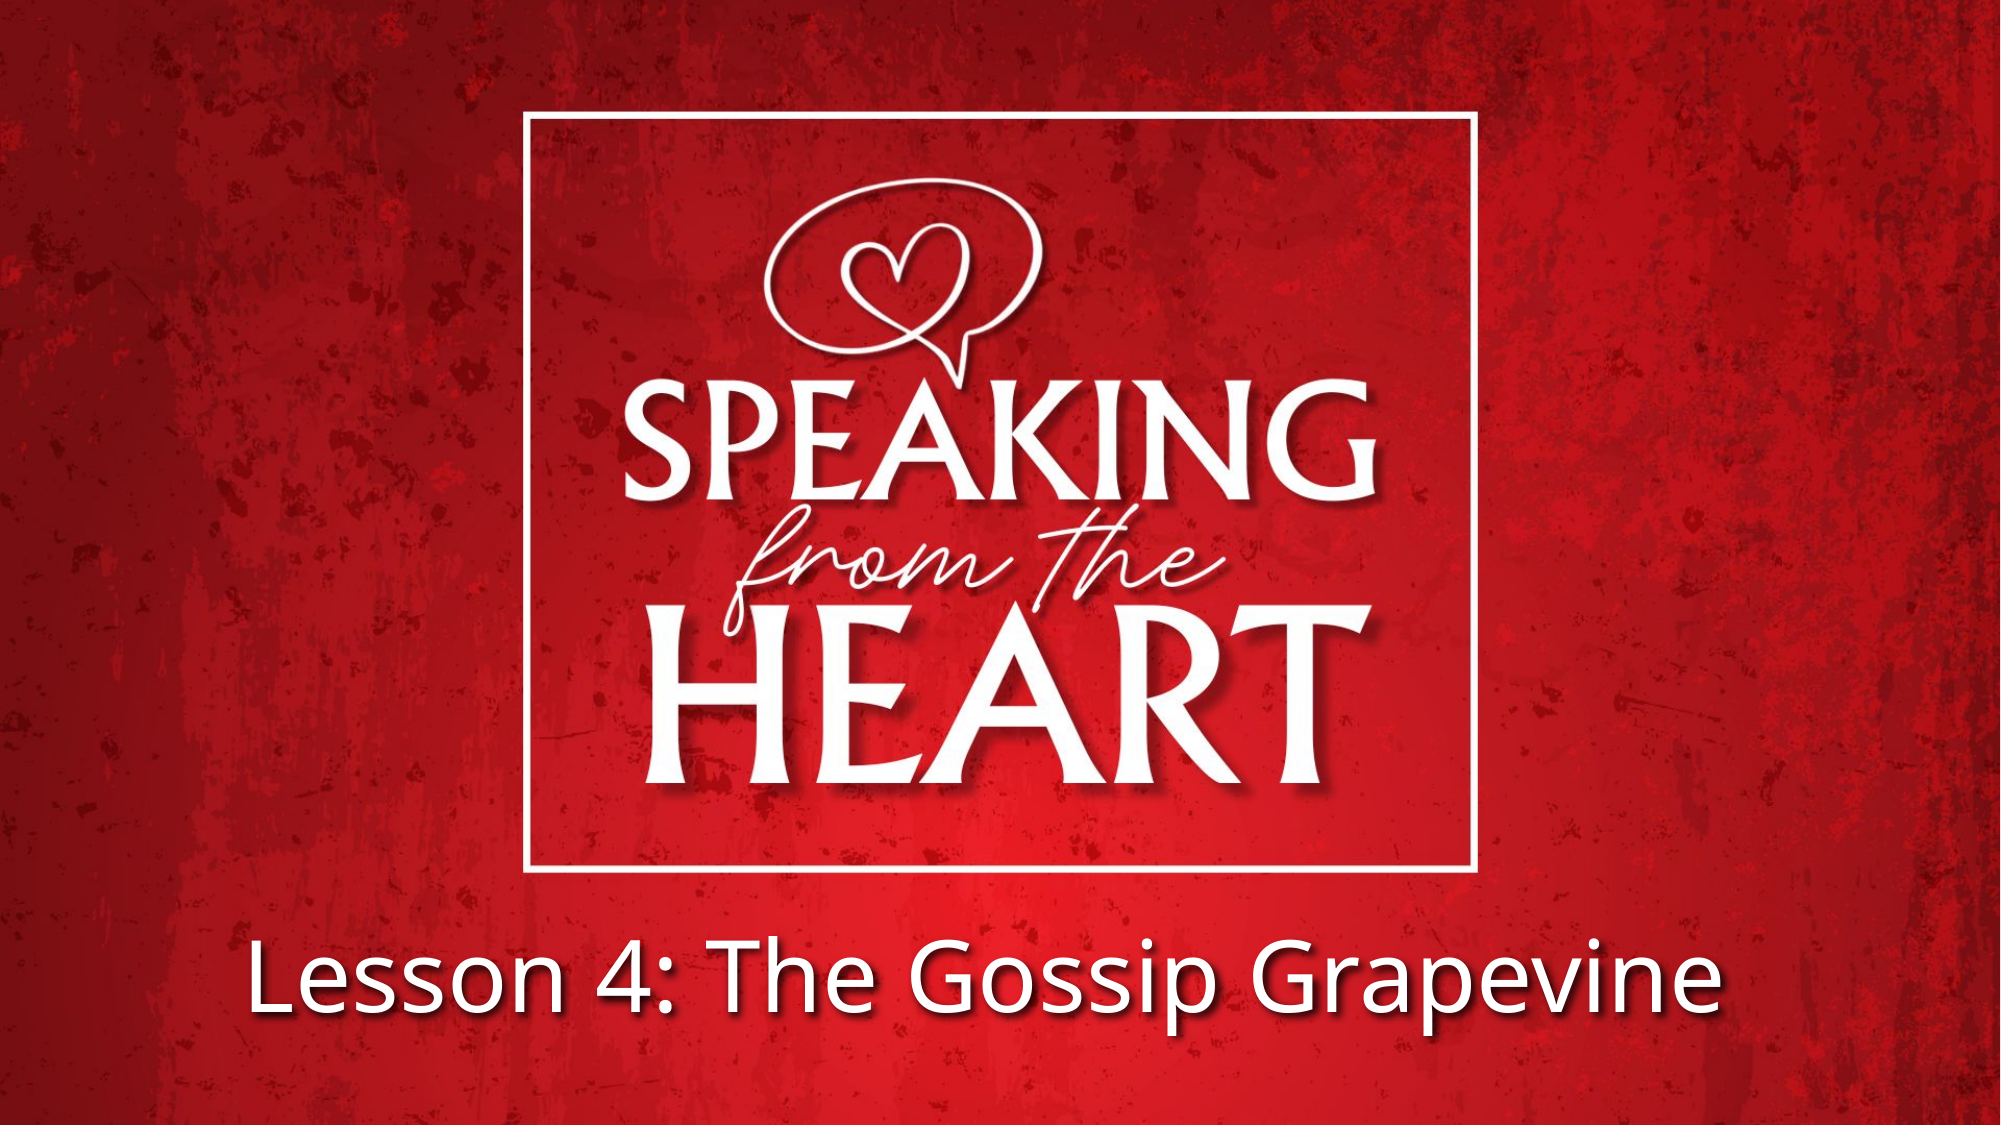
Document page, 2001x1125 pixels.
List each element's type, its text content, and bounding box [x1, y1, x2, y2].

title Lesson 4: The Gossip Grapevine [123, 895, 1847, 1045]
picture [0, 0, 2001, 1125]
